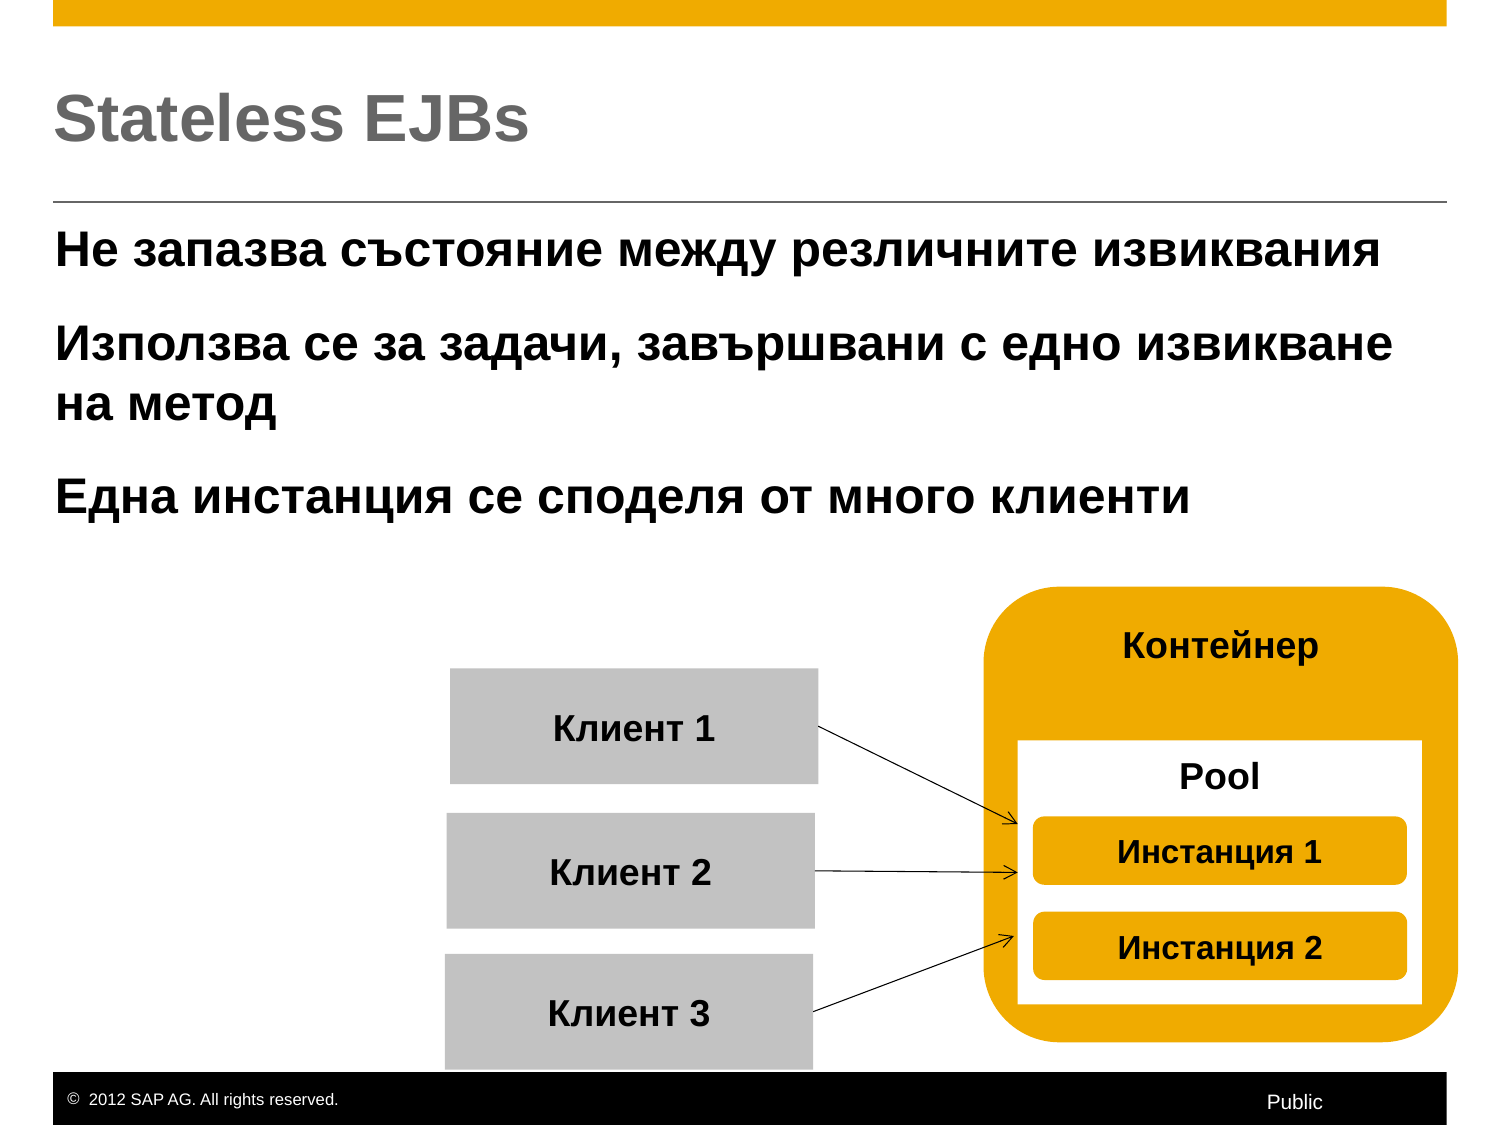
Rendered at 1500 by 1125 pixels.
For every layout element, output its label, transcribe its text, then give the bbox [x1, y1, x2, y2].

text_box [817, 725, 1018, 825]
text_box Клиент 2 [446, 812, 815, 929]
text_box Контейнер [983, 586, 1459, 1043]
list Не запазва състояние между резличните извиквания Използва се за задачи, завършвани с едно извикване на метод Една инстанция се споделя от много клиенти [55, 216, 1447, 680]
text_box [812, 935, 1015, 1012]
title Stateless EJBs [53, 53, 1447, 178]
text_box Клиент 3 [444, 953, 814, 1070]
text_box Инстанция 2 [1033, 911, 1408, 981]
text_box Pool [1017, 740, 1422, 1005]
text_box Клиент 1 [450, 668, 819, 785]
text_box Инстанция 1 [1032, 816, 1407, 885]
